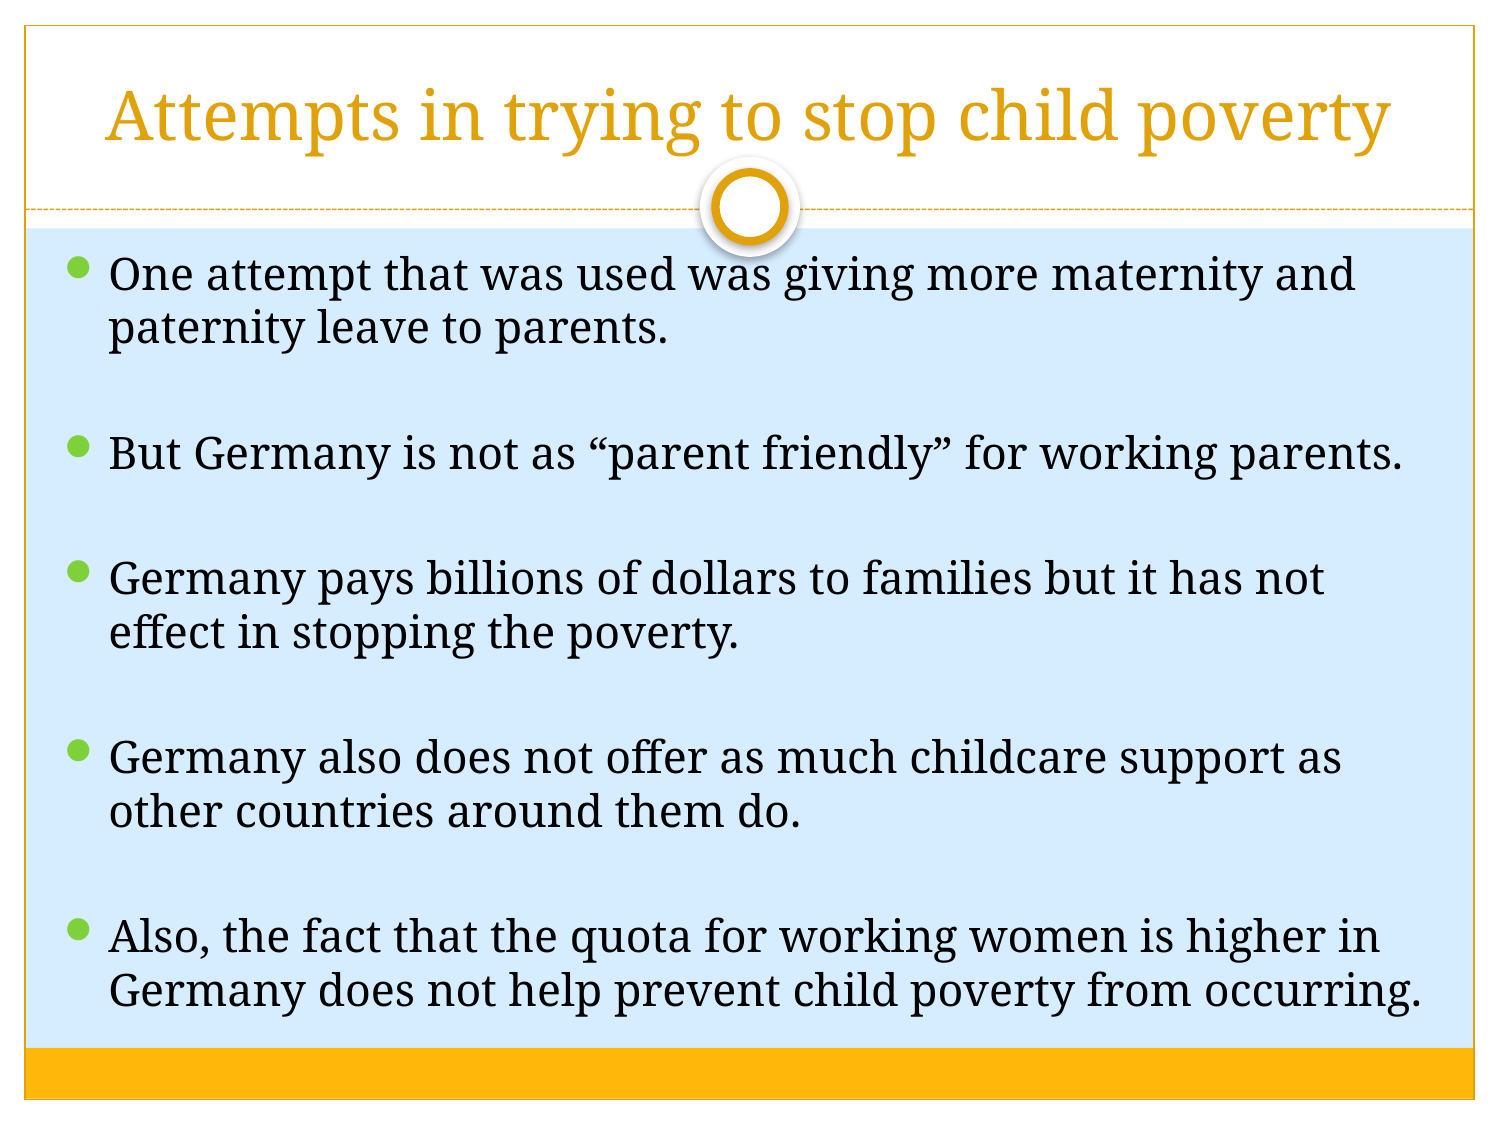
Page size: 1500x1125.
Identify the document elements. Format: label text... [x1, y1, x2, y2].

title Attempts in trying to stop child poverty [49, 37, 1450, 162]
list One attempt that was used was giving more maternity and paternity leave to parents. But Germany is not as “parent friendly” for working parents. Germany pays billions of dollars to families but it has not effect in stopping the poverty. Germany also does not offer as much childcare support as other countries around them do. Also, the fact that the quota for working women is higher in Germany does not help prevent child poverty from occurring. [49, 237, 1445, 1075]
